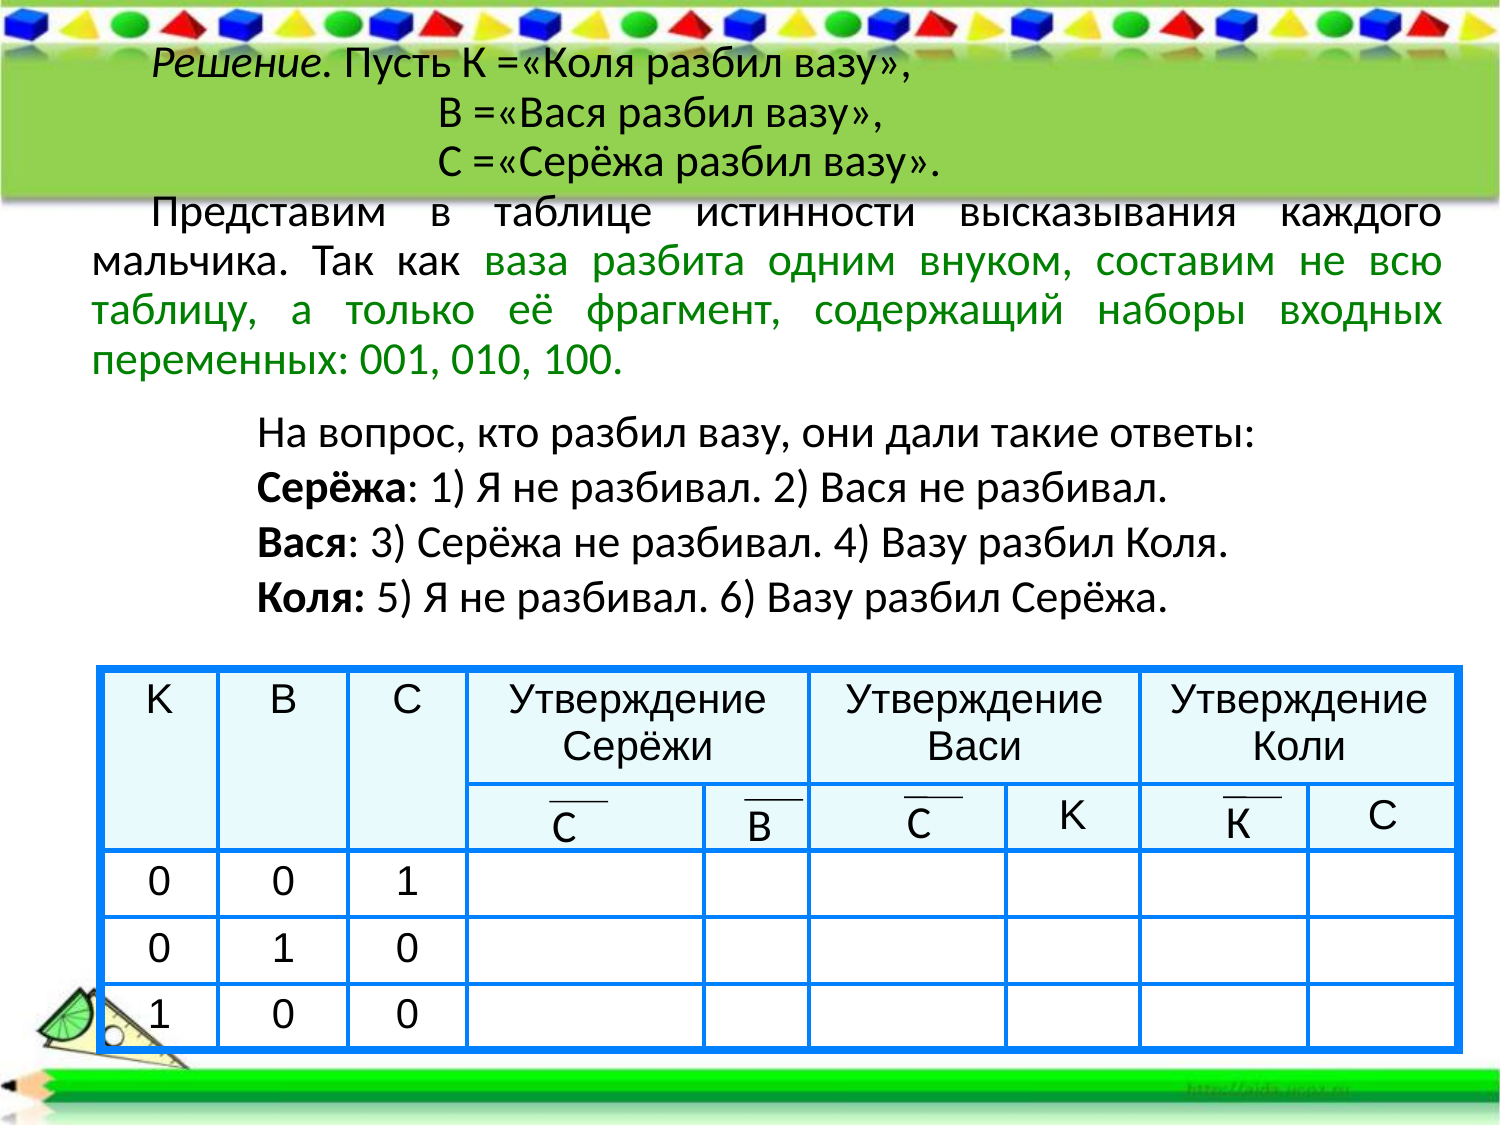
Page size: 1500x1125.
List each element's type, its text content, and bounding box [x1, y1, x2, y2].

table_cell [1008, 853, 1138, 915]
table_header K [105, 673, 216, 848]
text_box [1210, 784, 1283, 856]
table_cell 0 [220, 986, 346, 1046]
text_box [891, 784, 964, 856]
table_cell 0 [350, 986, 465, 1046]
table_cell [706, 986, 807, 1046]
table_cell [706, 919, 807, 982]
table_header C [350, 673, 465, 848]
table_header B [220, 673, 346, 848]
table_cell [1310, 853, 1454, 915]
table_cell [1142, 919, 1306, 982]
table_cell 1 [220, 919, 346, 982]
table_cell [811, 986, 1004, 1046]
table_header Утверждение Серёжи [469, 673, 807, 782]
table_cell 0 [105, 919, 216, 982]
table_cell 0 [220, 853, 346, 915]
table_cell [706, 786, 733, 848]
table_header Утверждение Васи [811, 673, 1138, 782]
table_cell 1 [350, 853, 465, 915]
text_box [537, 789, 609, 860]
table_header Утверждение Коли [1142, 673, 1454, 782]
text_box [732, 787, 804, 859]
table_cell [469, 919, 702, 982]
table_cell [469, 986, 702, 1046]
table_cell 0 [105, 853, 216, 915]
table_cell [1008, 986, 1138, 1046]
table_cell [811, 786, 888, 848]
table_cell [1310, 919, 1454, 982]
table_cell [965, 786, 1004, 848]
table_cell [1284, 786, 1306, 848]
table_cell [469, 853, 702, 915]
table_cell [1142, 786, 1207, 848]
table_cell [1008, 919, 1138, 982]
table_cell C [1310, 786, 1454, 848]
table_cell [469, 786, 702, 848]
text_box Решение. Пусть К =«Коля разбил вазу», В =«Вася разбил вазу», С =«Серёжа разбил вазу». Представим в таблице истинности высказывания каждого мальчика. Так как ваза разбита одним внуком, составим не всю таблицу, а только её фрагмент, содержащий наборы входных переменных: 001, 010, 100. [76, 31, 1459, 392]
table_cell 0 [350, 919, 465, 982]
picture [0, 0, 1500, 1125]
table_cell [706, 853, 807, 915]
table_cell [1142, 986, 1306, 1046]
text_box На вопрос, кто разбил вазу, они дали такие ответы: Серёжа: 1) Я не разбивал. 2) Вася не разбивал. Вася: 3) Серёжа не разбивал. 4) Вазу разбил Коля. Коля: 5) Я не разбивал. 6) Вазу разбил Серёжа. [182, 393, 1500, 629]
table_cell [1310, 986, 1454, 1046]
table_cell [811, 919, 1004, 982]
table_cell 1 [105, 986, 216, 1046]
table_cell [1142, 853, 1306, 915]
table_cell K [1008, 786, 1138, 848]
table_cell [811, 853, 1004, 915]
